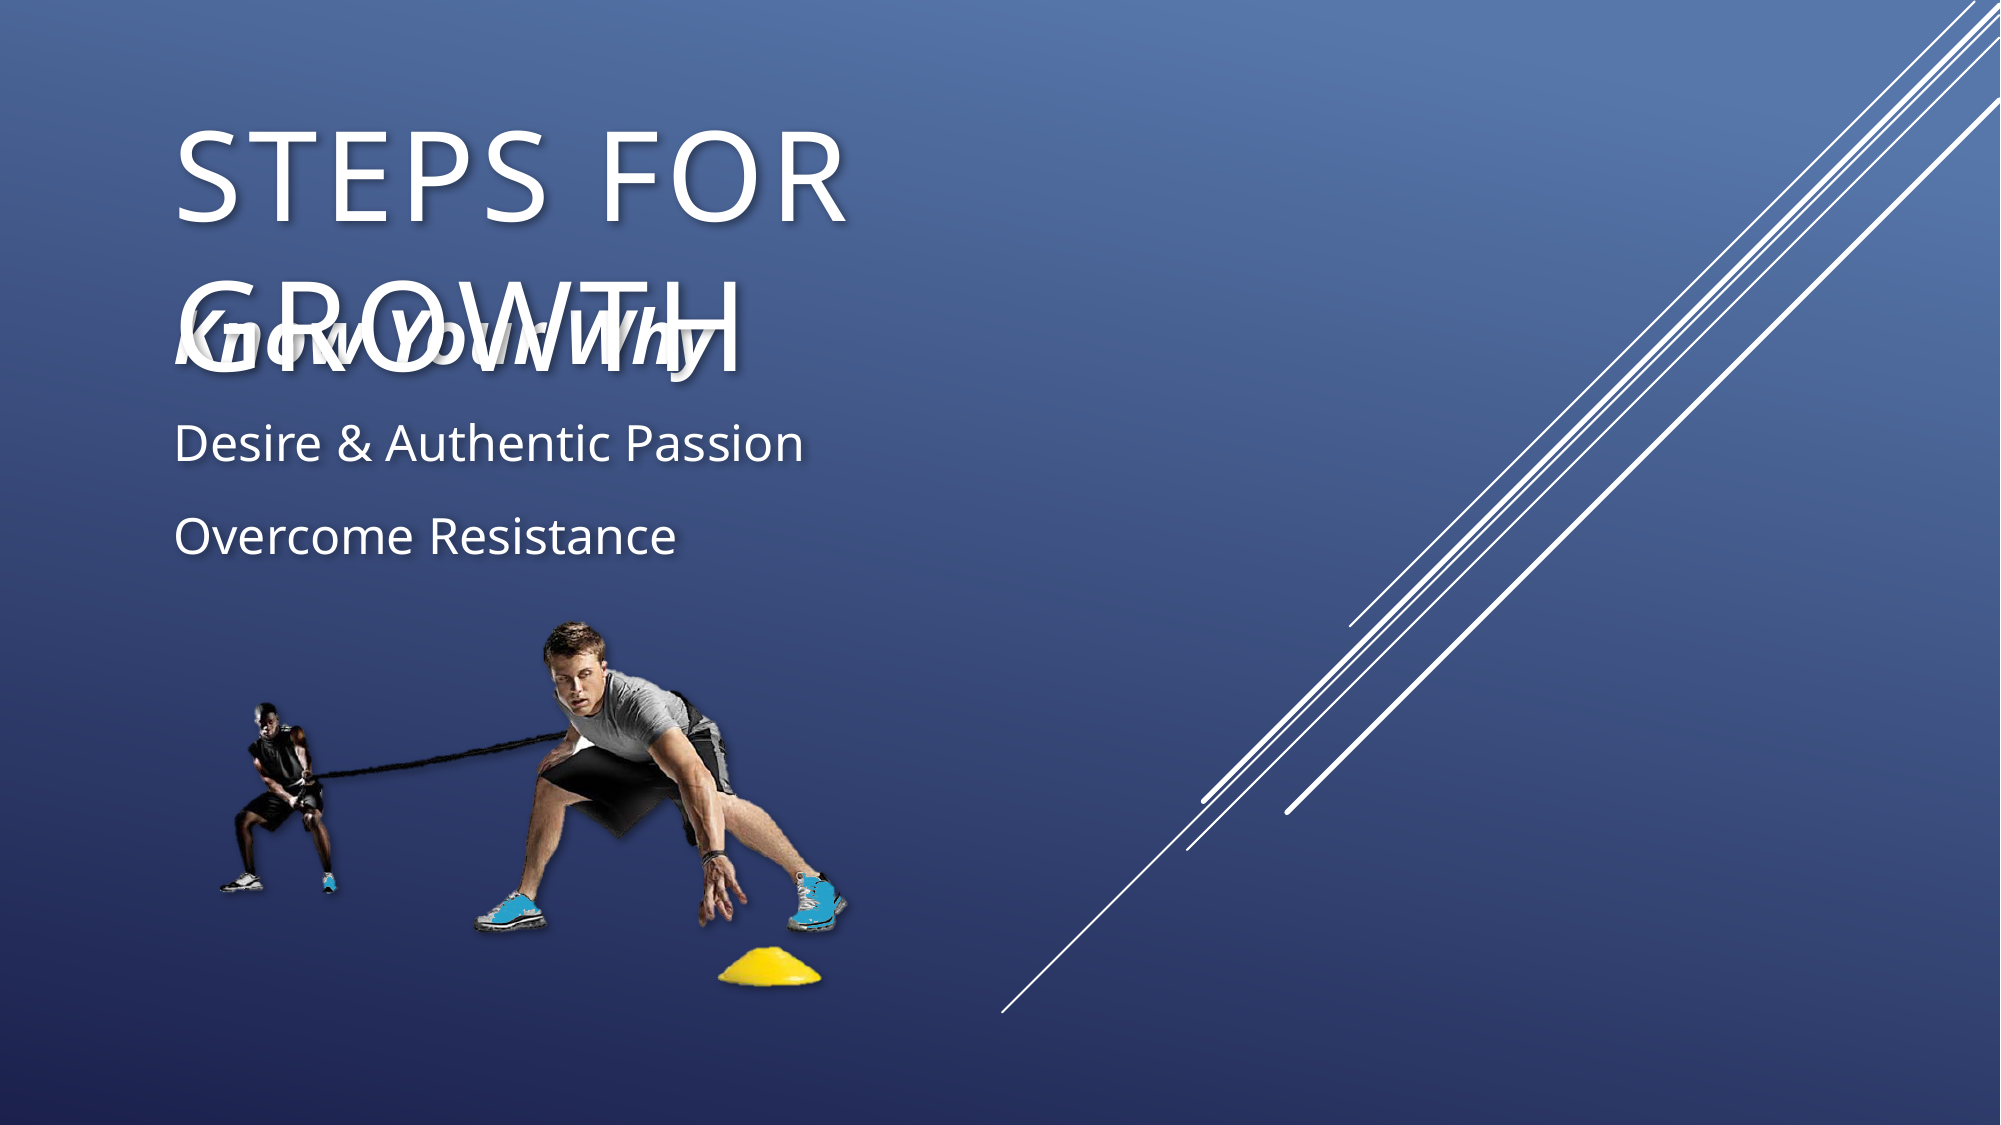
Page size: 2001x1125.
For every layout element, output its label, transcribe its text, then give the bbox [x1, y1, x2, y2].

picture [174, 588, 877, 1039]
text_box Overcome Resistance [158, 496, 704, 572]
text_box Desire & Authentic Passion [158, 410, 1240, 480]
text_box STEPS FOR GROWTH [158, 88, 1320, 404]
